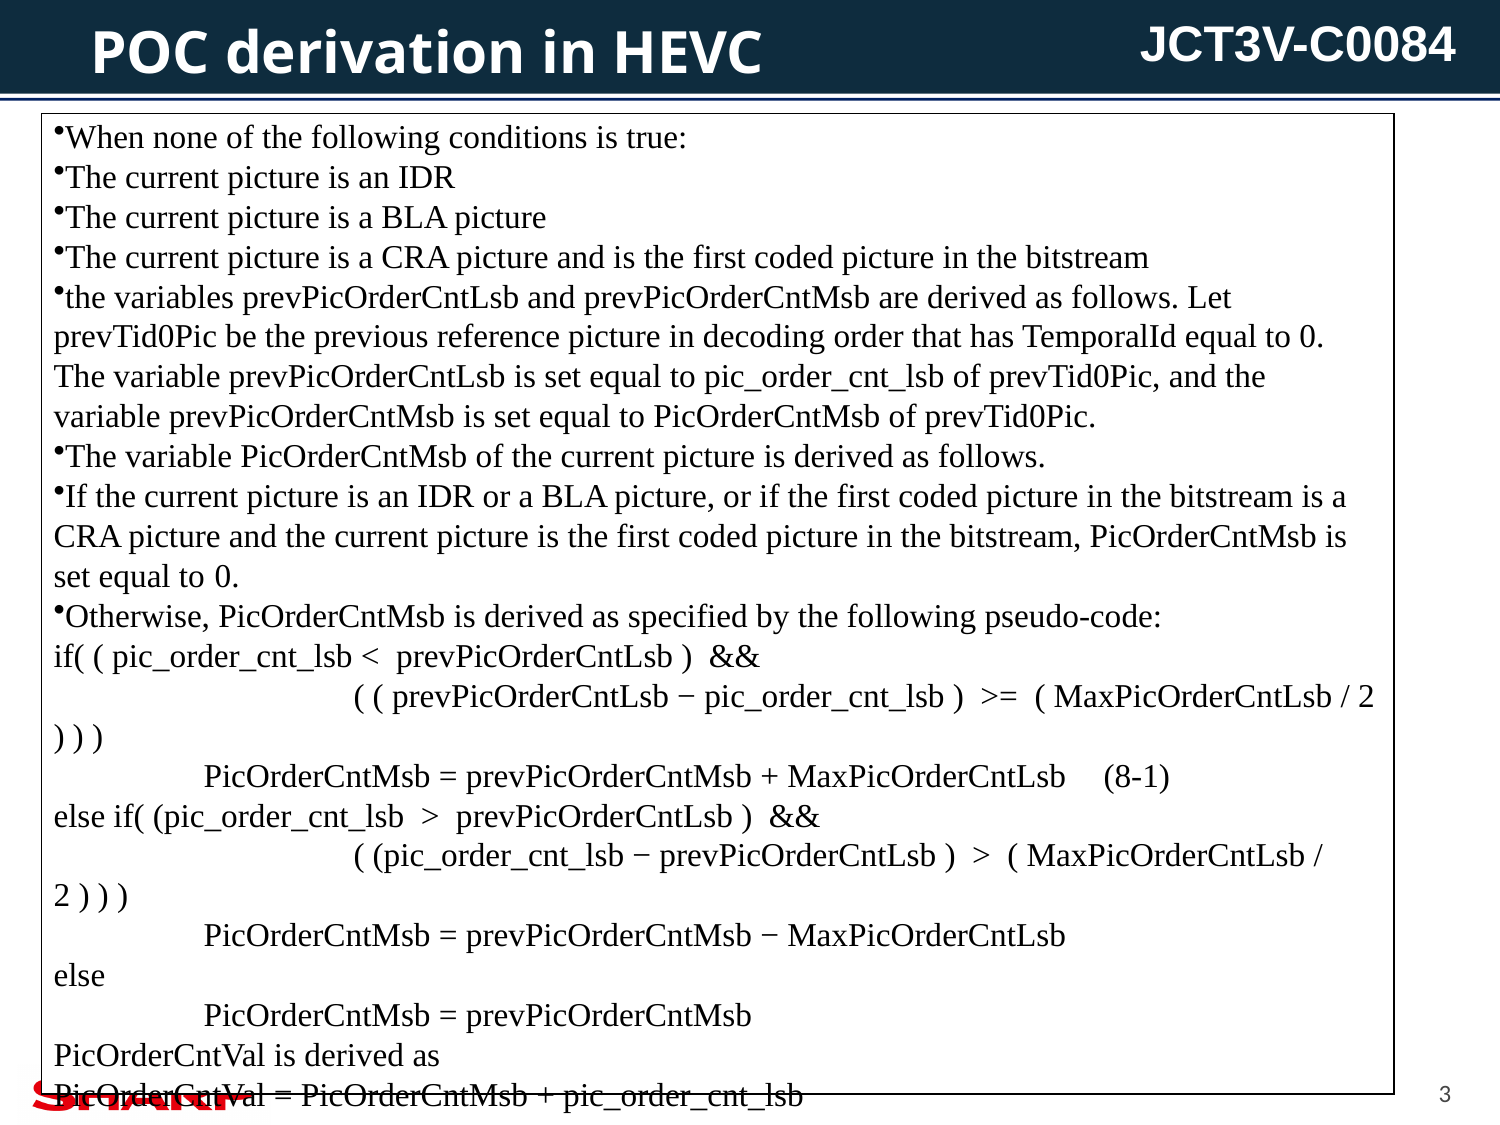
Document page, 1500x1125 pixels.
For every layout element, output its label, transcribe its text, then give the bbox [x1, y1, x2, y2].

text_box When none of the following conditions is true: The current picture is an IDR The current picture is a BLA picture The current picture is a CRA picture and is the first coded picture in the bitstream the variables prevPicOrderCntLsb and prevPicOrderCntMsb are derived as follows. Let prevTid0Pic be the previous reference picture in decoding order that has TemporalId equal to 0. The variable prevPicOrderCntLsb is set equal to pic_order_cnt_lsb of prevTid0Pic, and the variable prevPicOrderCntMsb is set equal to PicOrderCntMsb of prevTid0Pic. The variable PicOrderCntMsb of the current picture is derived as follows. If the current picture is an IDR or a BLA picture, or if the first coded picture in the bitstream is a CRA picture and the current picture is the first coded picture in the bitstream, PicOrderCntMsb is set equal to 0. Otherwise, PicOrderCntMsb is derived as specified by the following pseudo-code: if( ( pic_order_cnt_lsb < prevPicOrderCntLsb ) && ( ( prevPicOrderCntLsb − pic_order_cnt_lsb ) >= ( MaxPicOrderCntLsb / 2 ) ) ) PicOrderCntMsb = prevPicOrderCntMsb + MaxPicOrderCntLsb (8‑1) else if( (pic_order_cnt_lsb > prevPicOrderCntLsb ) && ( (pic_order_cnt_lsb − prevPicOrderCntLsb ) > ( MaxPicOrderCntLsb / 2 ) ) ) PicOrderCntMsb = prevPicOrderCntMsb − MaxPicOrderCntLsb else PicOrderCntMsb = prevPicOrderCntMsb PicOrderCntVal is derived as PicOrderCntVal = PicOrderCntMsb + pic_order_cnt_lsb [41, 113, 1394, 1094]
slide_number 3 [1345, 1062, 1467, 1108]
picture [17, 1064, 271, 1125]
title POC derivation in HEVC [74, 15, 1426, 85]
